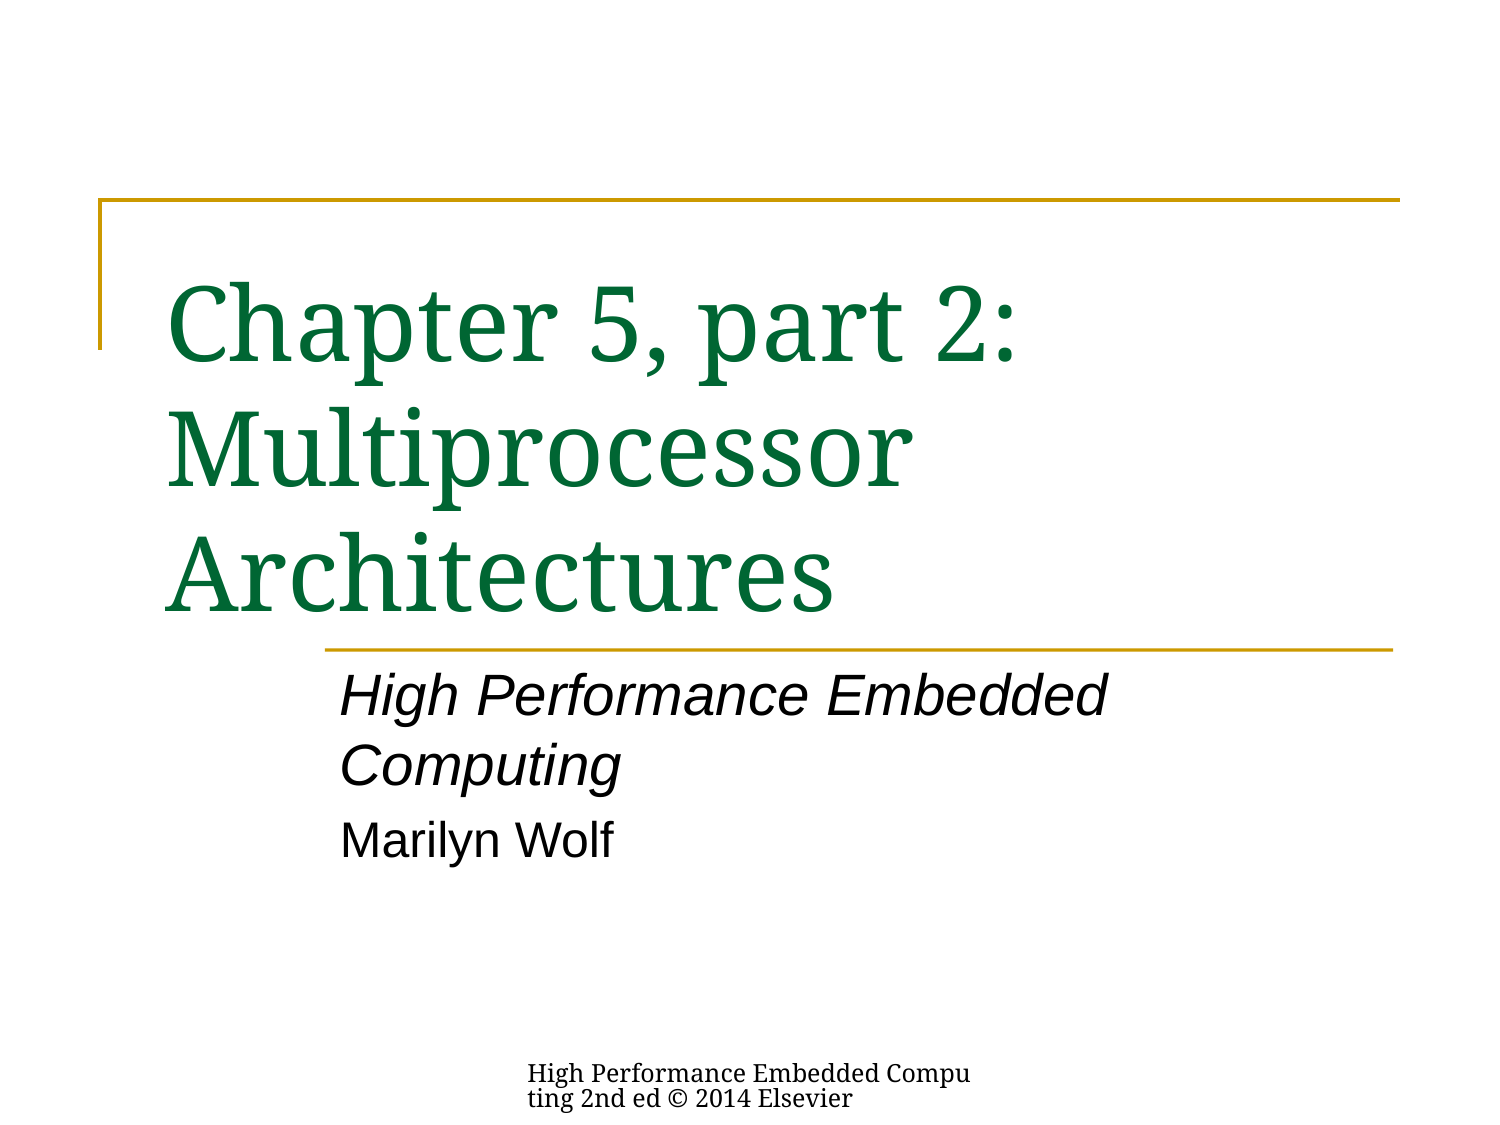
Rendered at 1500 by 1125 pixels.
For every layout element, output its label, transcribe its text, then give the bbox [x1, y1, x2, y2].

subtitle High Performance Embedded Computing Marilyn Wolf [324, 650, 1400, 938]
footer High Performance Embedded Computing 2nd ed © 2014 Elsevier [512, 1024, 988, 1100]
title Chapter 5, part 2: Multiprocessor Architectures [150, 249, 1401, 538]
